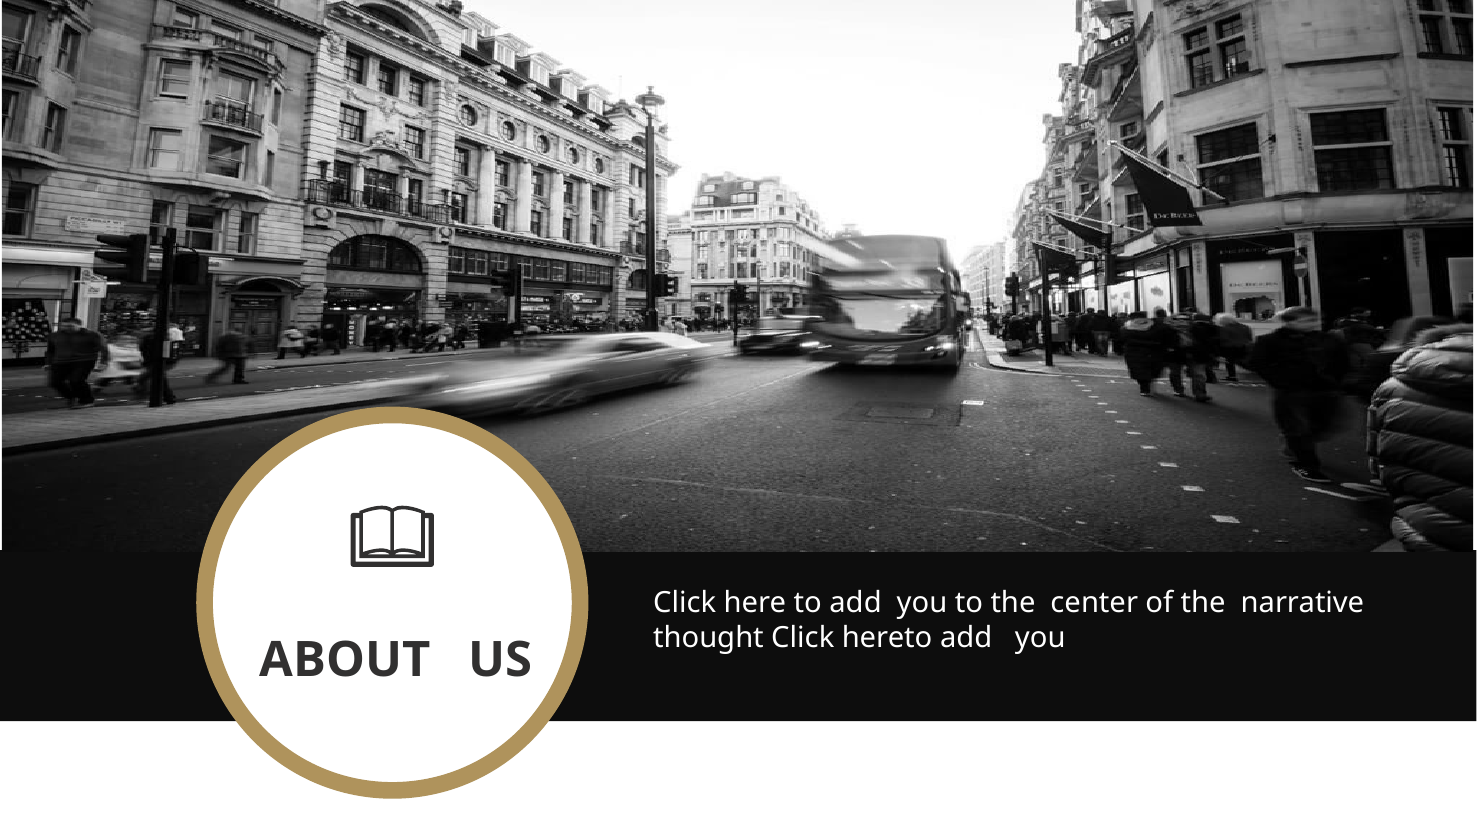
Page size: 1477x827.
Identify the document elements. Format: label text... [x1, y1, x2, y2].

text_box [0, 550, 246, 722]
text_box [204, 414, 581, 791]
text_box Click here to add you to the center of the narrative thought Click hereto add you [638, 576, 1460, 731]
text_box [350, 505, 434, 567]
text_box [539, 550, 1477, 722]
text_box ABOUT US [244, 620, 548, 695]
text_box [1, 0, 1474, 552]
